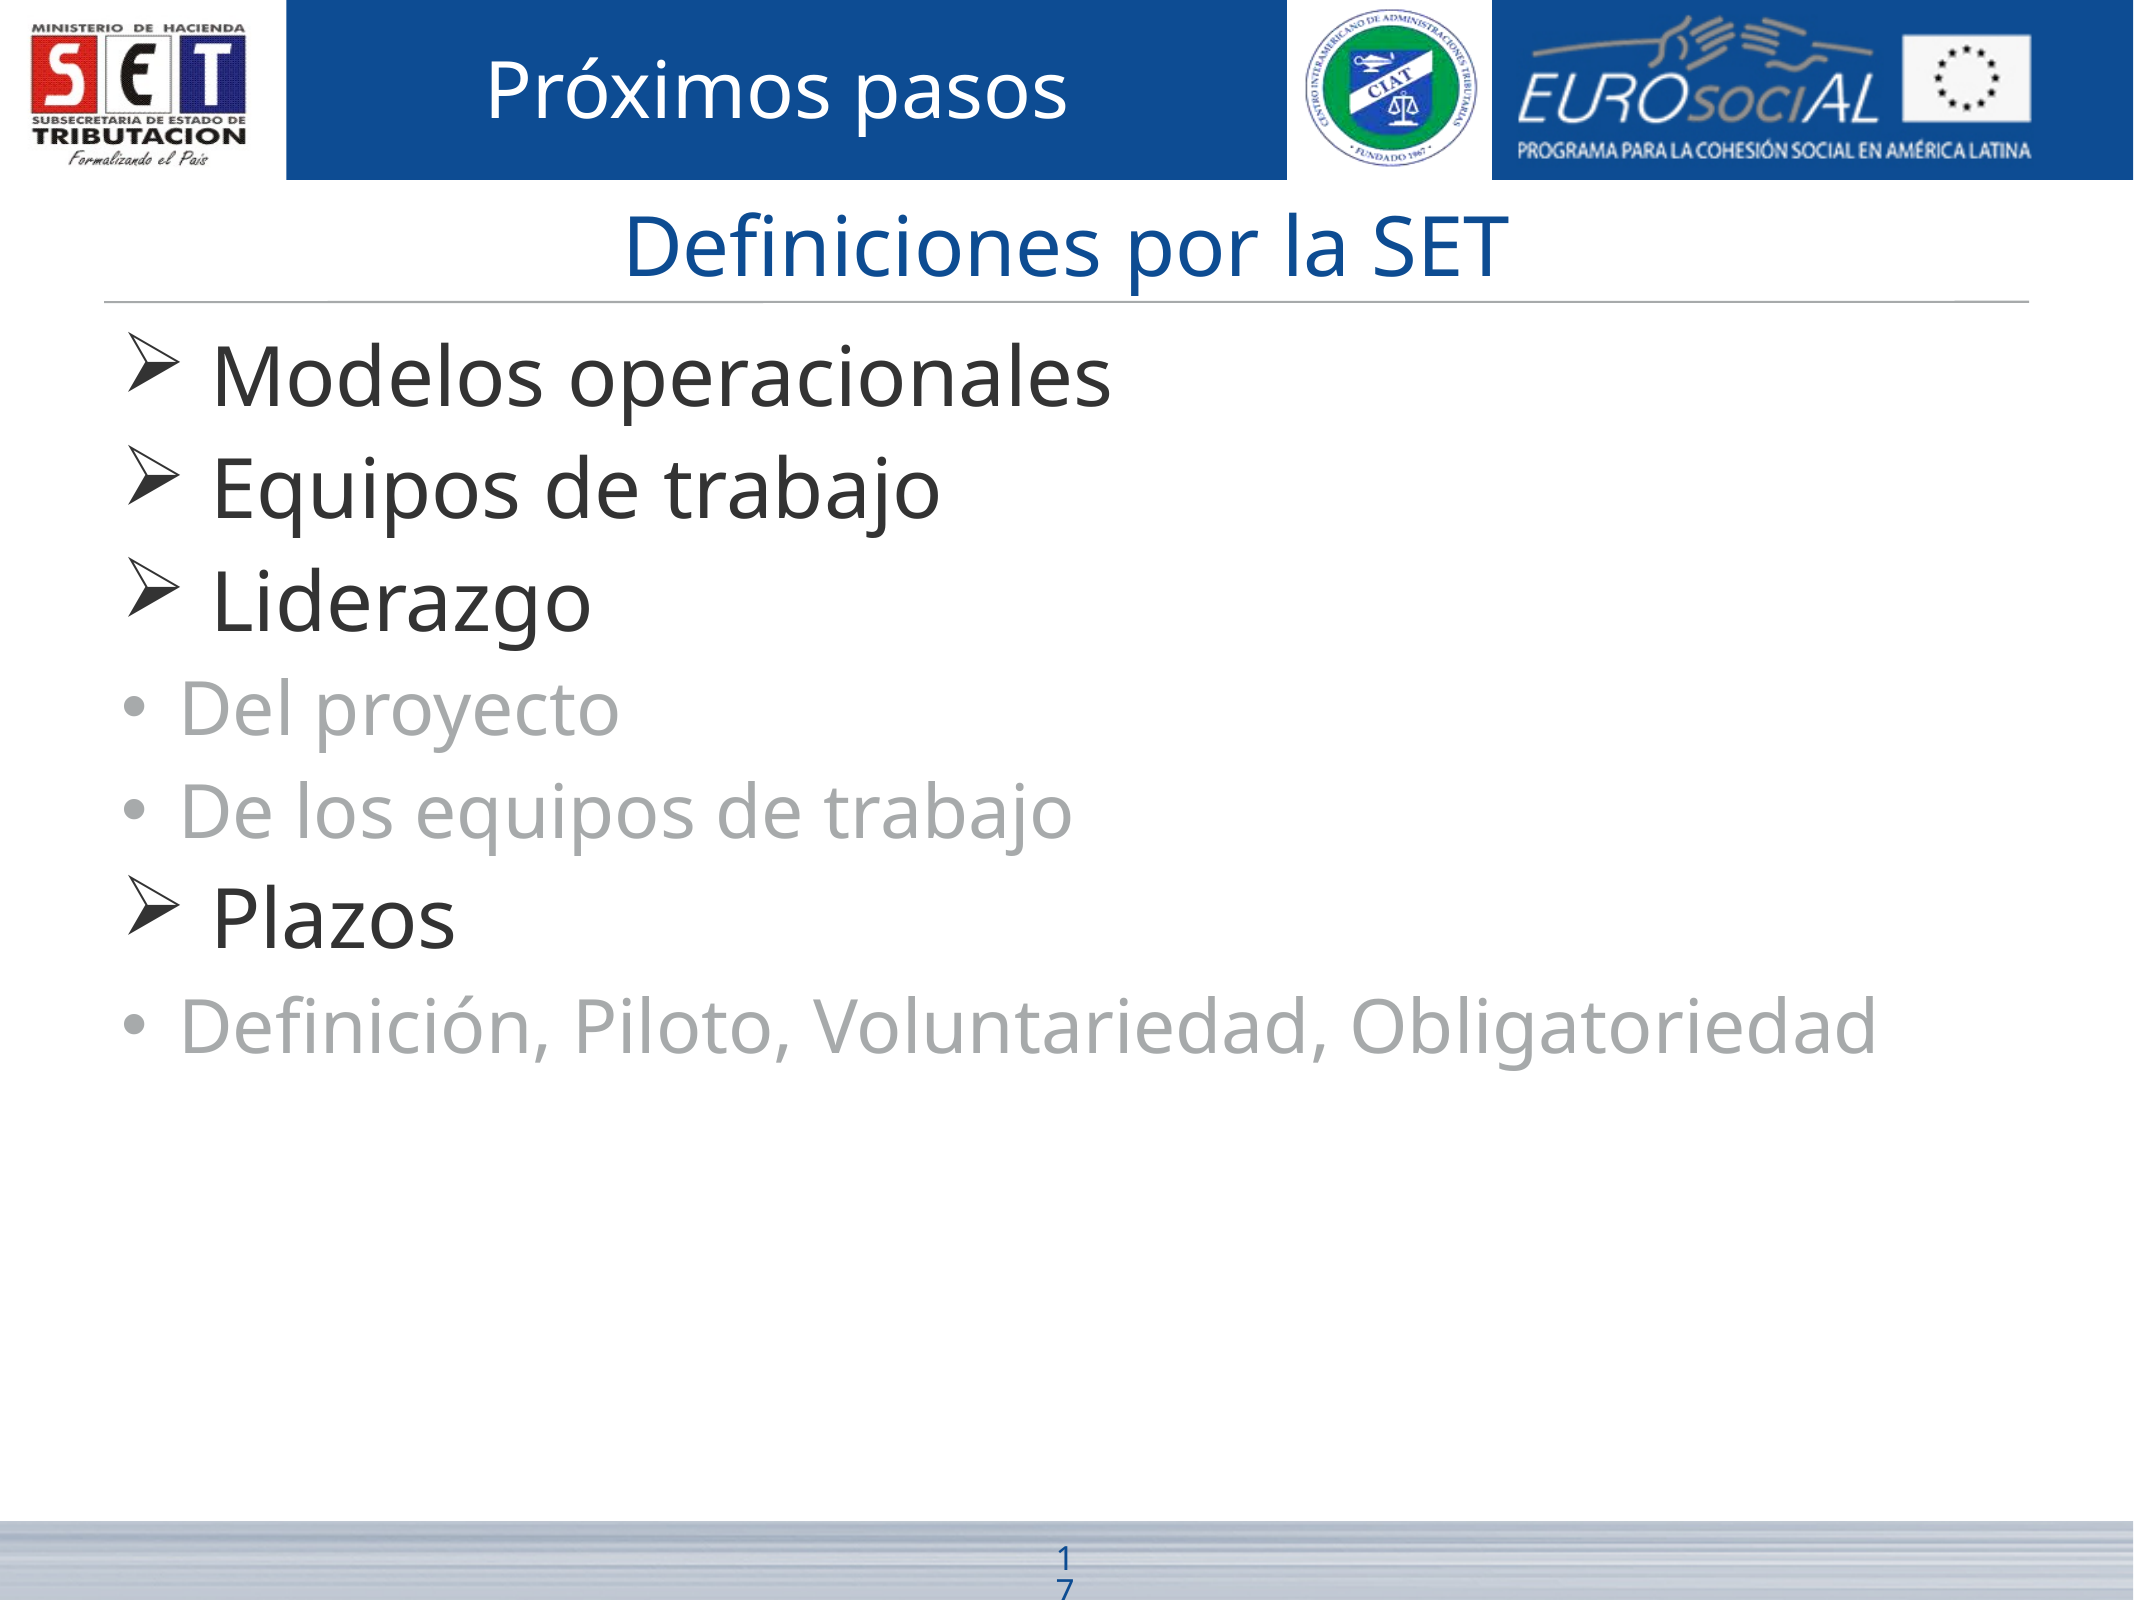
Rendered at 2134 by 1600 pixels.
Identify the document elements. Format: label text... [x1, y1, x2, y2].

text_box Próximos pasos [298, 32, 1256, 143]
slide_number 17 [1040, 1529, 1093, 1587]
list Modelos operacionales Equipos de trabajo Liderazgo Del proyecto De los equipos de trabajo Plazos Definición, Piloto, Voluntariedad, Obligatoriedad [106, 315, 2027, 1486]
picture [1492, 0, 2134, 180]
title Definiciones por la SET [106, 185, 2027, 295]
picture [0, 0, 1287, 180]
picture [0, 1521, 2134, 1600]
